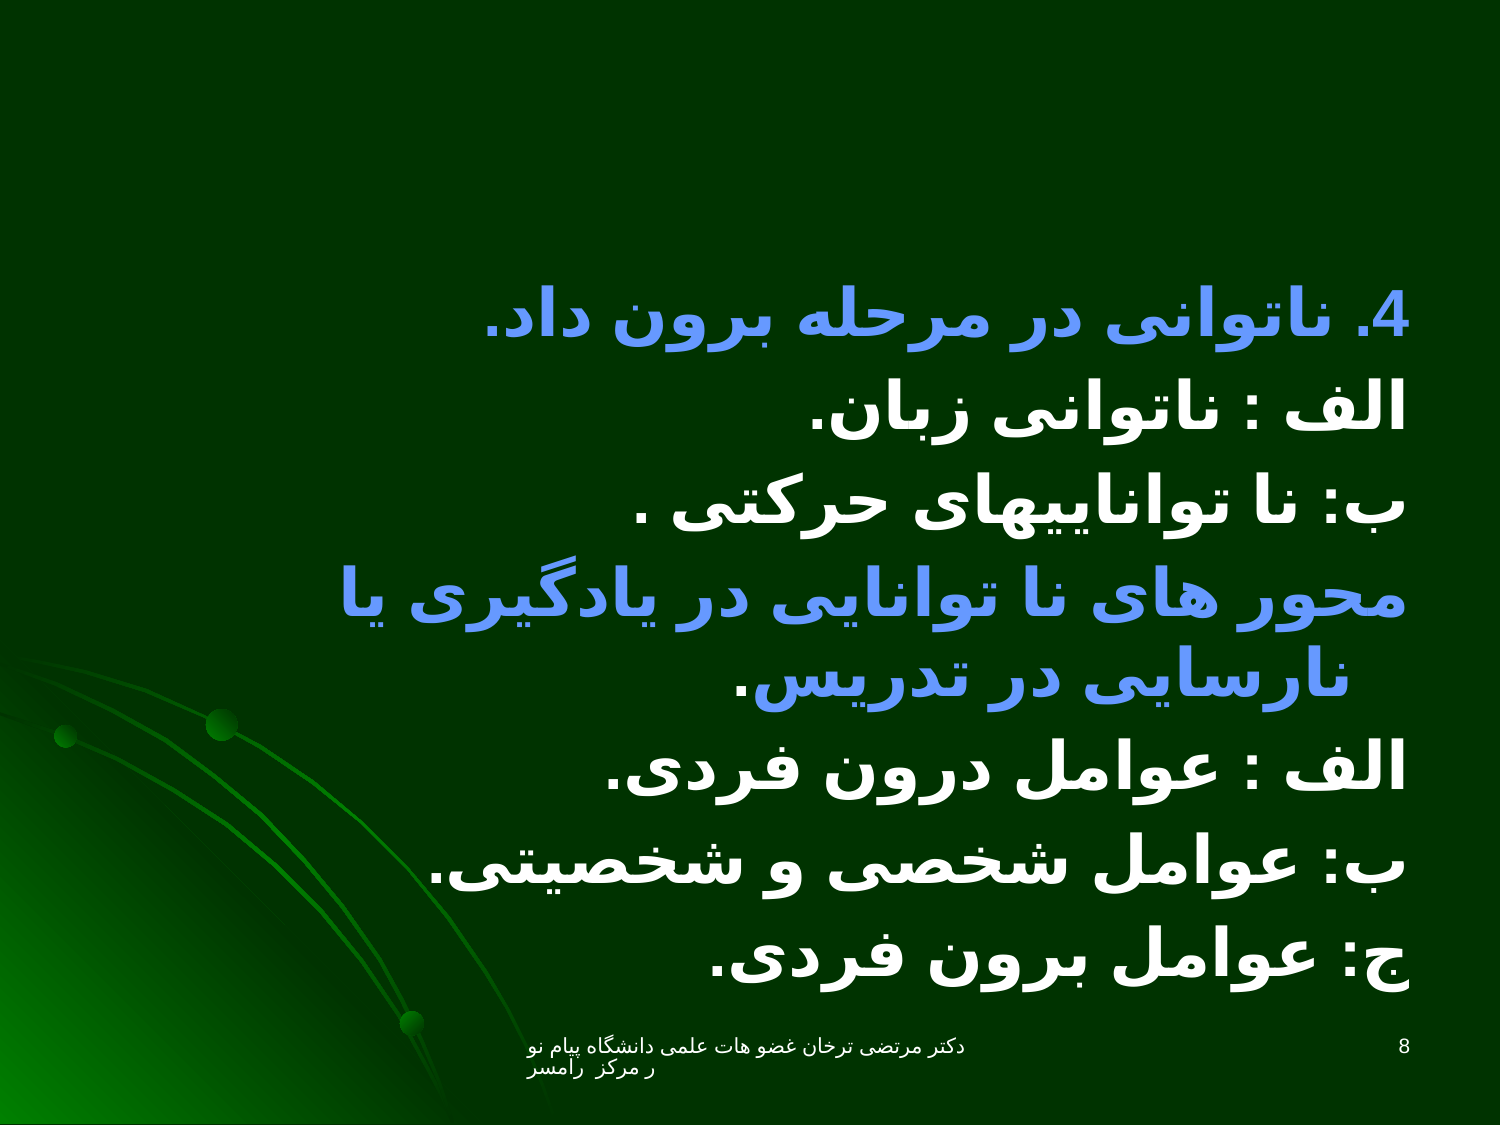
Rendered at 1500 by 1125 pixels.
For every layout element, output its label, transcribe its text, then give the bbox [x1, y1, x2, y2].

footer دکتر مرتضی ترخان غضو هات علمی دانشگاه پیام نور مرکز رامسر [512, 1024, 988, 1101]
slide_number 8 [1074, 1024, 1426, 1101]
list 4. ناتوانی در مرحله برون داد. الف : ناتوانی زبان. ب: نا تواناییهای حرکتی . محور های نا توانایی در یادگیری یا نارسایی در تدریس. الف : عوامل درون فردی. ب: عوامل شخصی و شخصیتی. ج: عوامل برون فردی. [74, 262, 1426, 1006]
